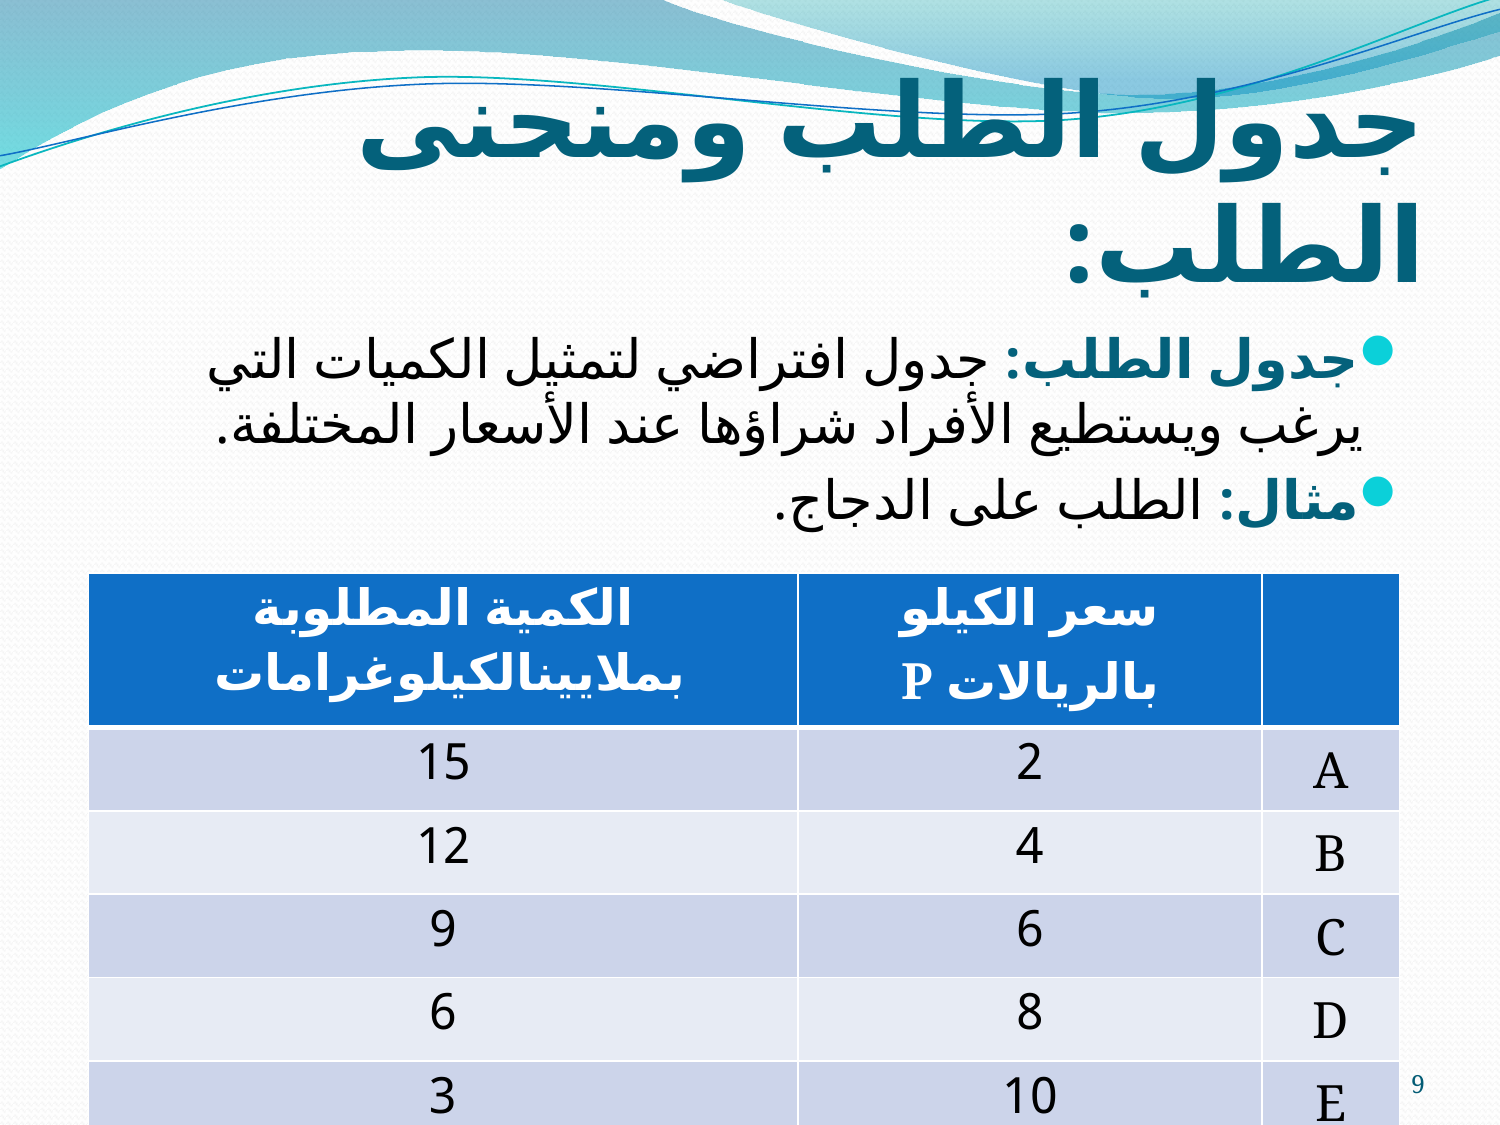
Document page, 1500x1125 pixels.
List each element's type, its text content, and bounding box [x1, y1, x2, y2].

slide_number 9 [1400, 1042, 1425, 1103]
title جدول الطلب ومنحنى الطلب: [75, 115, 1425, 303]
list جدول الطلب: جدول افتراضي لتمثيل الكميات التي يرغب ويستطيع الأفراد شراؤها عند الأسعار المختلفة. مثال: الطلب على الدجاج. [75, 317, 1425, 1038]
